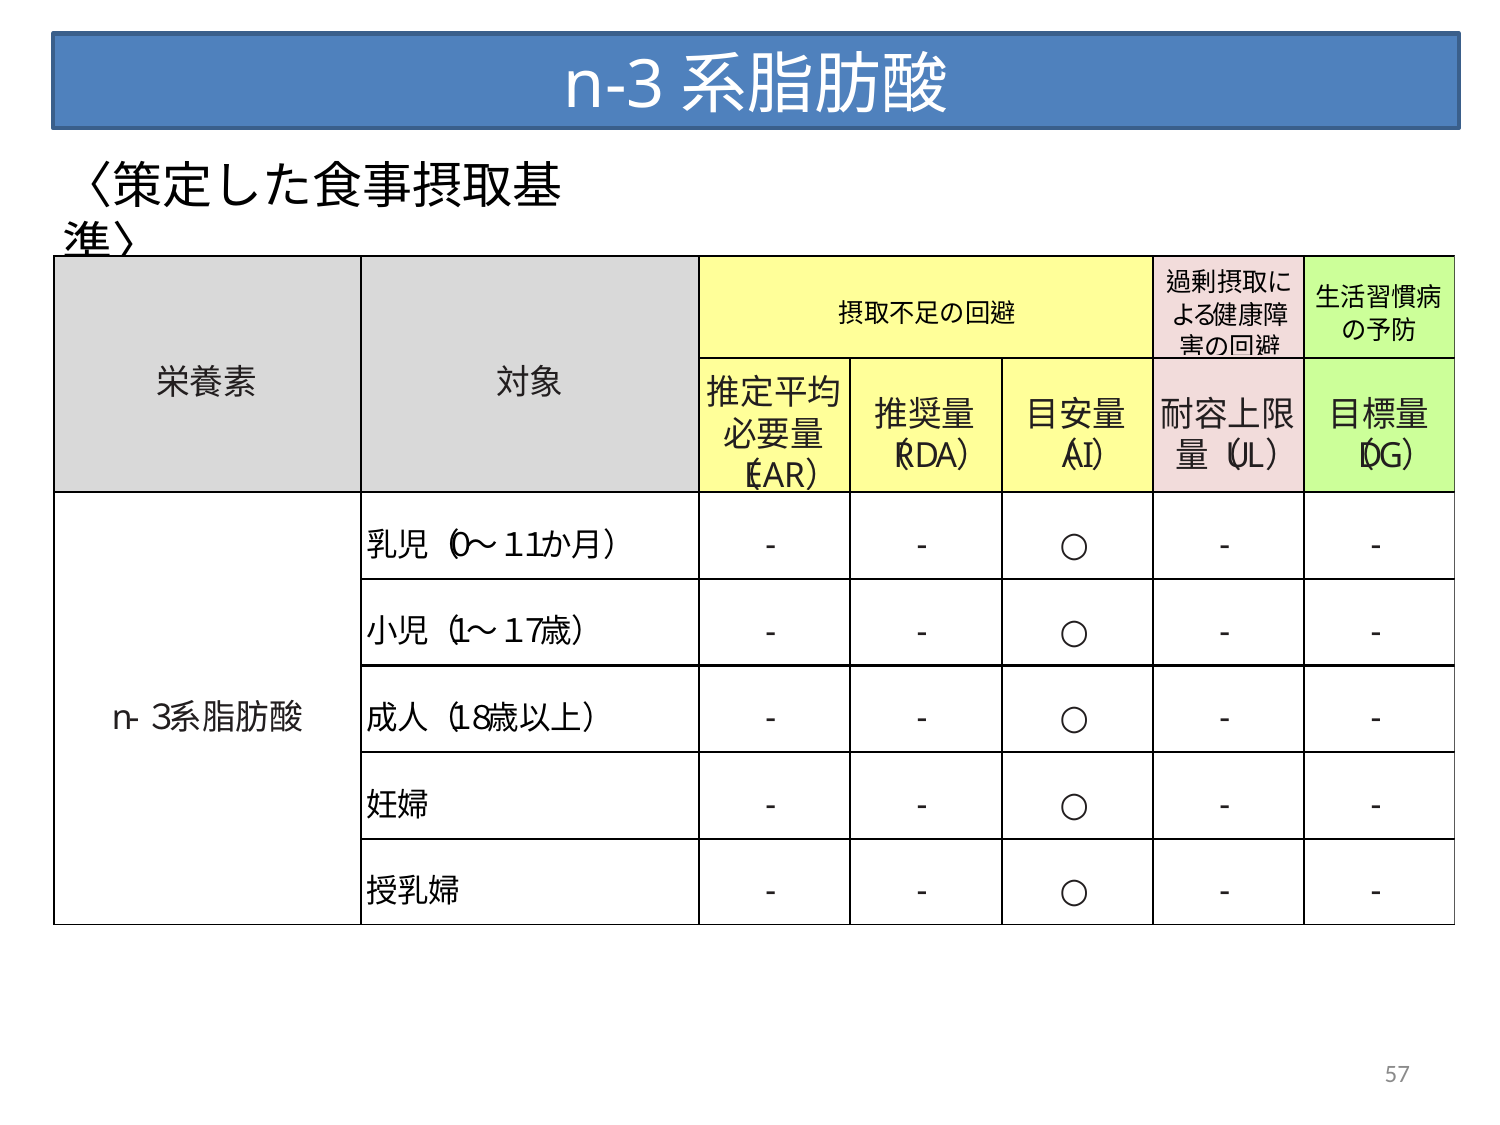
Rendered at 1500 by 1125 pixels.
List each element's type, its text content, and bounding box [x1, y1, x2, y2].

picture [52, 255, 1459, 929]
text_box 〈策定した食事摂取基準〉 [47, 146, 651, 260]
text_box n-3系脂肪酸 [51, 31, 1461, 130]
slide_number 57 [1074, 1042, 1425, 1103]
